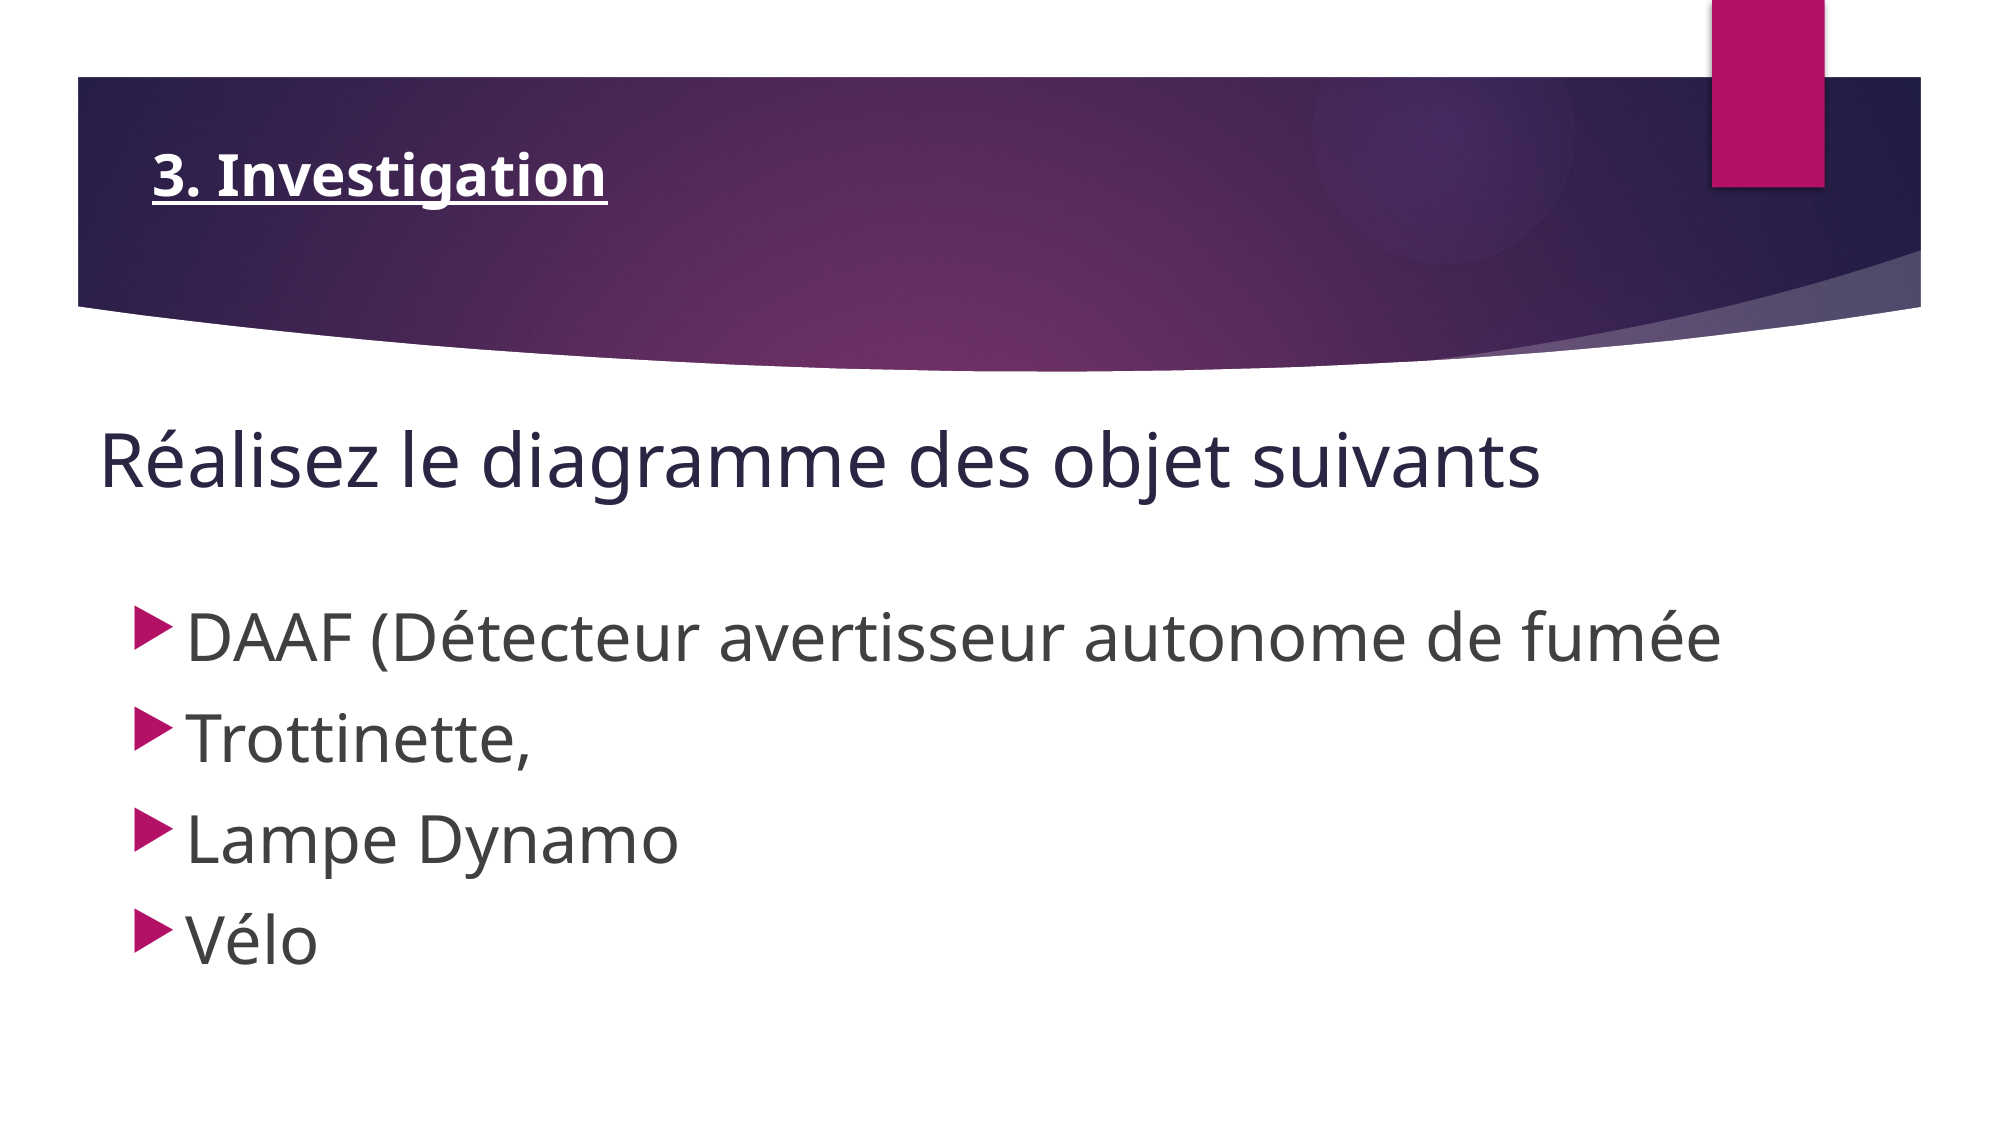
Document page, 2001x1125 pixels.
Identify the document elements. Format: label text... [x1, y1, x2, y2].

title Réalisez le diagramme des objet suivants [83, 352, 1854, 563]
text_box 3. Investigation [137, 130, 695, 216]
list DAAF (Détecteur avertisseur autonome de fumée Trottinette, Lampe Dynamo Vélo [114, 587, 1823, 1018]
